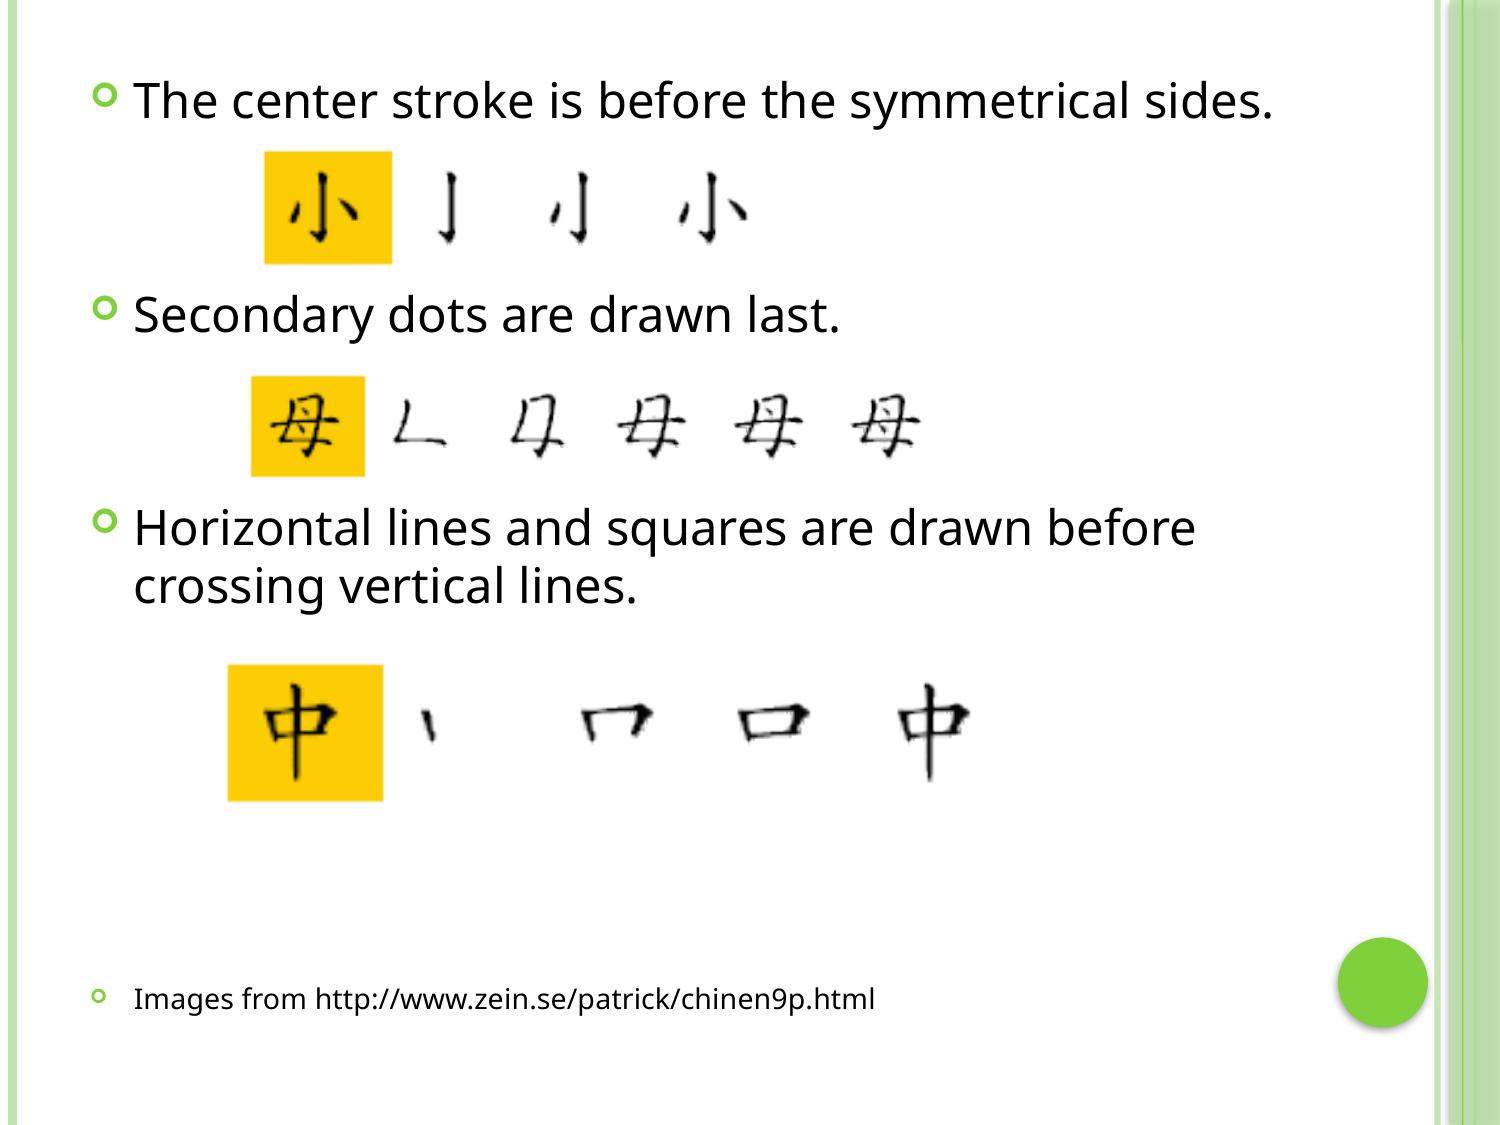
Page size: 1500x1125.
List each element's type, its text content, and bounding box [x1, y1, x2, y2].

picture [224, 661, 1026, 807]
picture [261, 149, 788, 269]
list The center stroke is before the symmetrical sides. Secondary dots are drawn last. Horizontal lines and squares are drawn before crossing vertical lines. Images from http://www.zein.se/patrick/chinen9p.html [75, 62, 1300, 1062]
picture [249, 374, 951, 481]
